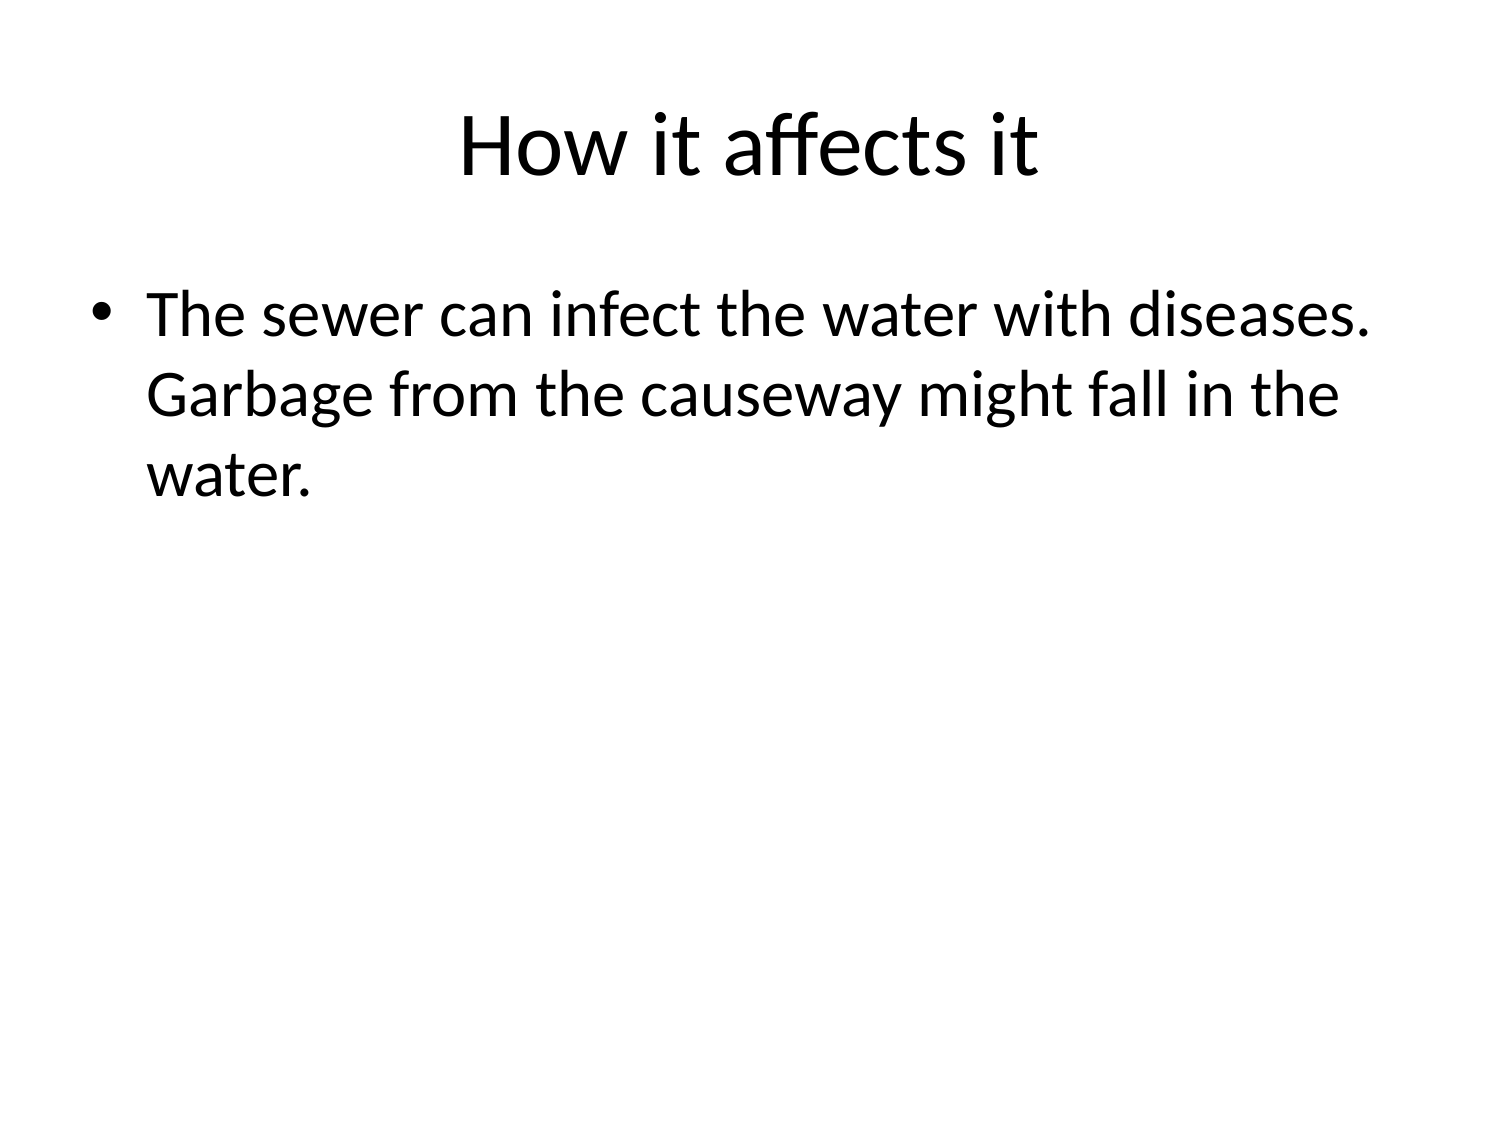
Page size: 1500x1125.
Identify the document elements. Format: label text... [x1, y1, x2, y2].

list The sewer can infect the water with diseases. Garbage from the causeway might fall in the water. [75, 262, 1425, 1005]
title How it affects it [75, 45, 1425, 233]
